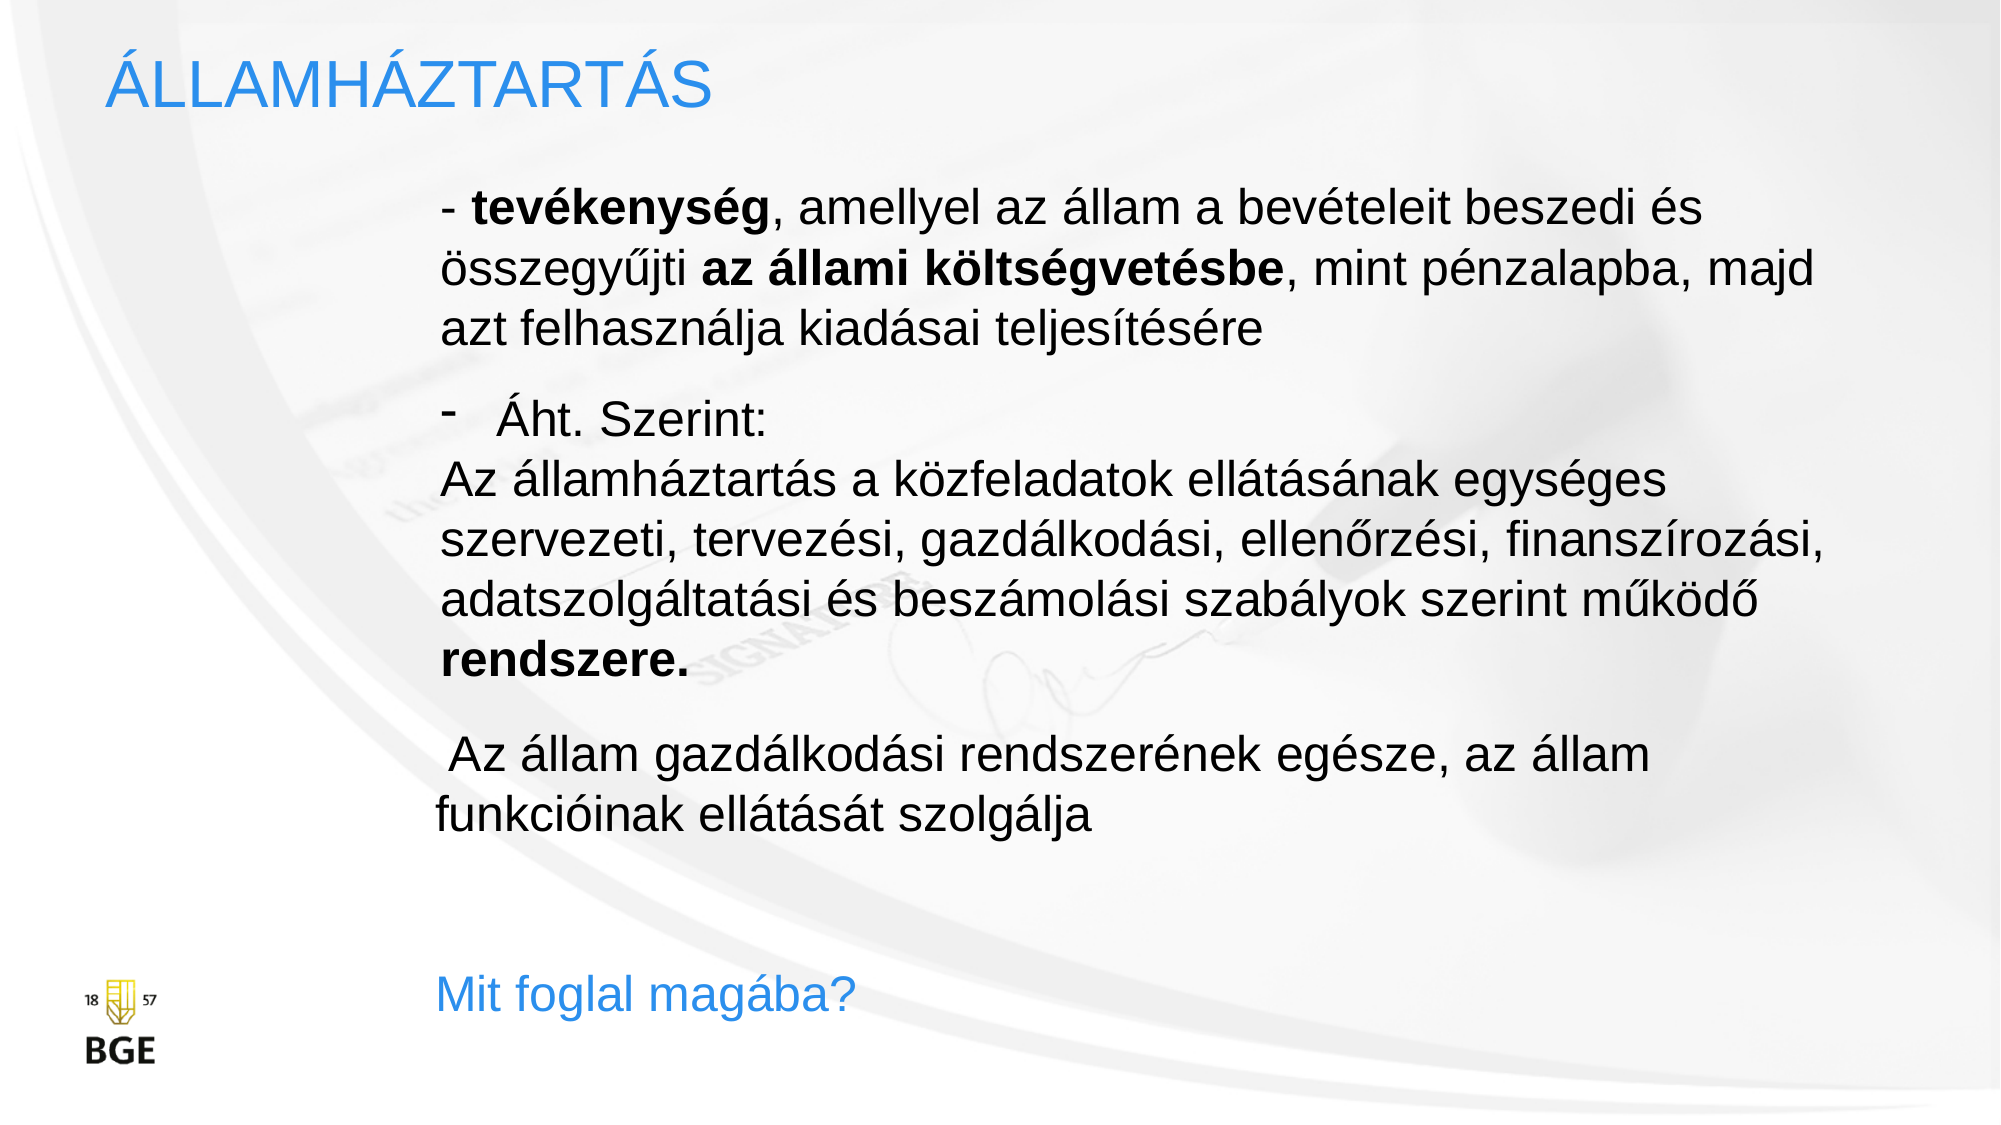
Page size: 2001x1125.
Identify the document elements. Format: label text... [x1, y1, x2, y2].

text_box - tevékenység, amellyel az állam a bevételeit beszedi és összegyűjti az állami költségvetésbe, mint pénzalapba, majd azt felhasználja kiadásai teljesítésére [425, 167, 1859, 363]
text_box Áht. Szerint: Az államháztartás a közfeladatok ellátásának egységes szervezeti, tervezési, gazdálkodási, ellenőrzési, finanszírozási, adatszolgáltatási és beszámolási szabályok szerint működő rendszere. [425, 379, 1923, 694]
text_box ÁLLAMHÁZTARTÁS [90, 33, 730, 129]
text_box Az állam gazdálkodási rendszerének egésze, az állam funkcióinak ellátását szolgálja Mit foglal magába? [420, 714, 1918, 1030]
picture [0, 0, 2001, 1125]
